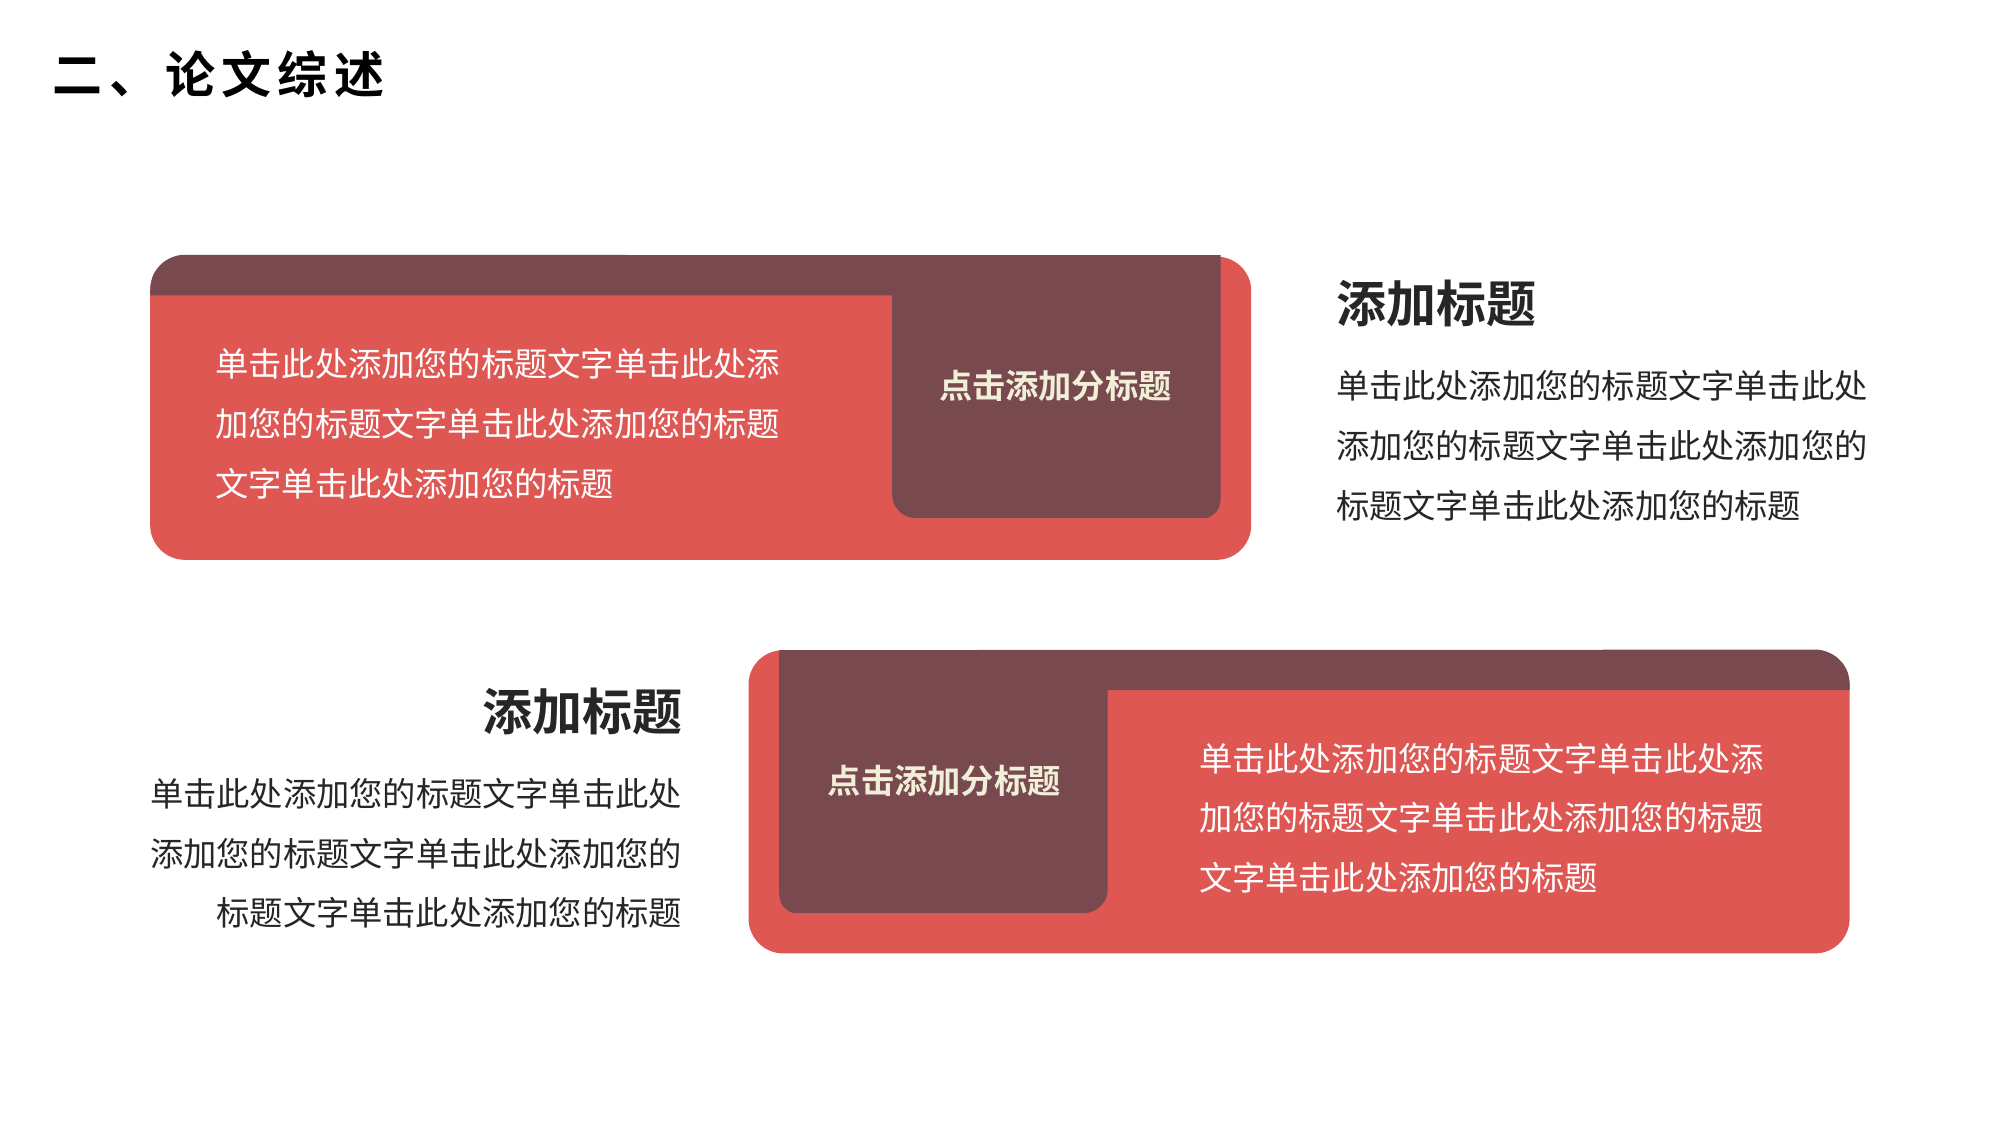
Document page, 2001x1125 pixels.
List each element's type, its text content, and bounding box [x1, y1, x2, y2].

text_box 添加标题 [1321, 265, 1690, 341]
text_box 单击此处添加您的标题文字单击此处添加您的标题文字单击此处添加您的标题文字单击此处添加您的标题 [200, 315, 799, 511]
text_box 单击此处添加您的标题文字单击此处添加您的标题文字单击此处添加您的标题文字单击此处添加您的标题 [1321, 337, 1888, 533]
text_box [779, 649, 1850, 752]
text_box 点击添加分标题 [882, 357, 1229, 413]
text_box [779, 808, 1108, 913]
text_box [150, 254, 1221, 357]
text_box [150, 256, 1252, 560]
text_box [892, 413, 1221, 519]
text_box 单击此处添加您的标题文字单击此处添加您的标题文字单击此处添加您的标题文字单击此处添加您的标题 [130, 745, 697, 940]
text_box 点击添加分标题 [771, 752, 1117, 808]
text_box 添加标题 [328, 673, 697, 748]
text_box 单击此处添加您的标题文字单击此处添加您的标题文字单击此处添加您的标题文字单击此处添加您的标题 [1184, 710, 1783, 905]
text_box 二、论文综述 [38, 35, 631, 111]
text_box [748, 650, 1850, 954]
